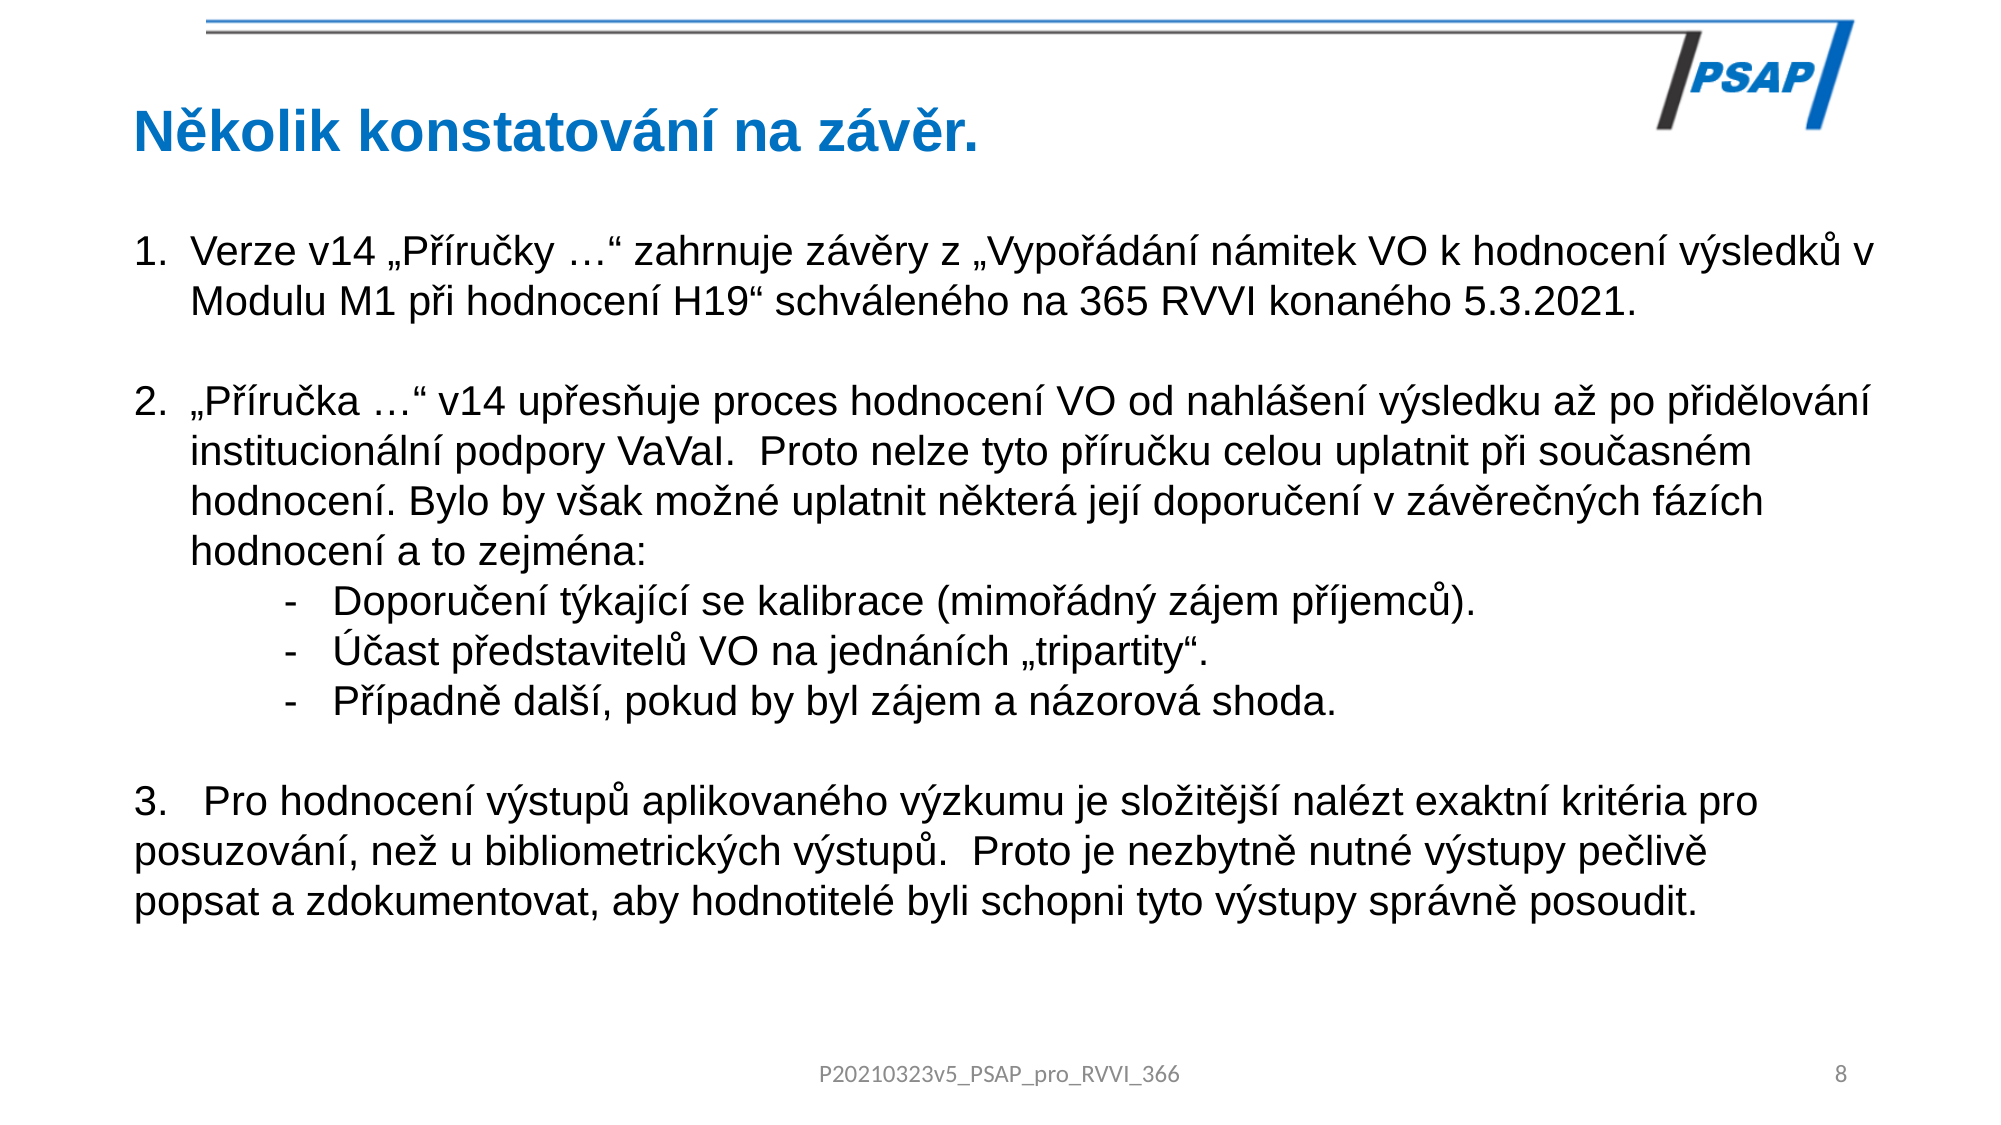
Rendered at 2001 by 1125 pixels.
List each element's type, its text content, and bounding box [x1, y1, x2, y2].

text_box Verze v14 „Příručky …“ zahrnuje závěry z „Vypořádání námitek VO k hodnocení výsledků v Modulu M1 při hodnocení H19“ schváleného na 365 RVVI konaného 5.3.2021. „Příručka …“ v14 upřesňuje proces hodnocení VO od nahlášení výsledku až po přidělování institucionální podpory VaVaI. Proto nelze tyto příručku celou uplatnit při současném hodnocení. Bylo by však možné uplatnit některá její doporučení v závěrečných fázích hodnocení a to zejména: - Doporučení týkající se kalibrace (mimořádný zájem příjemců). - Účast představitelů VO na jednáních „tripartity“. - Případně další, pokud by byl zájem a názorová shoda. 3. Pro hodnocení výstupů aplikovaného výzkumu je složitější nalézt exaktní kritéria pro posuzování, než u bibliometrických výstupů. Proto je nezbytně nutné výstupy pečlivě popsat a zdokumentovat, aby hodnotitelé byli schopni tyto výstupy správně posoudit. [119, 216, 1914, 977]
slide_number 8 [1412, 1042, 1863, 1103]
footer P20210323v5_PSAP_pro_RVVI_366 [662, 1042, 1338, 1103]
text_box Několik konstatování na závěr. [119, 85, 1881, 171]
picture [206, 0, 1863, 142]
